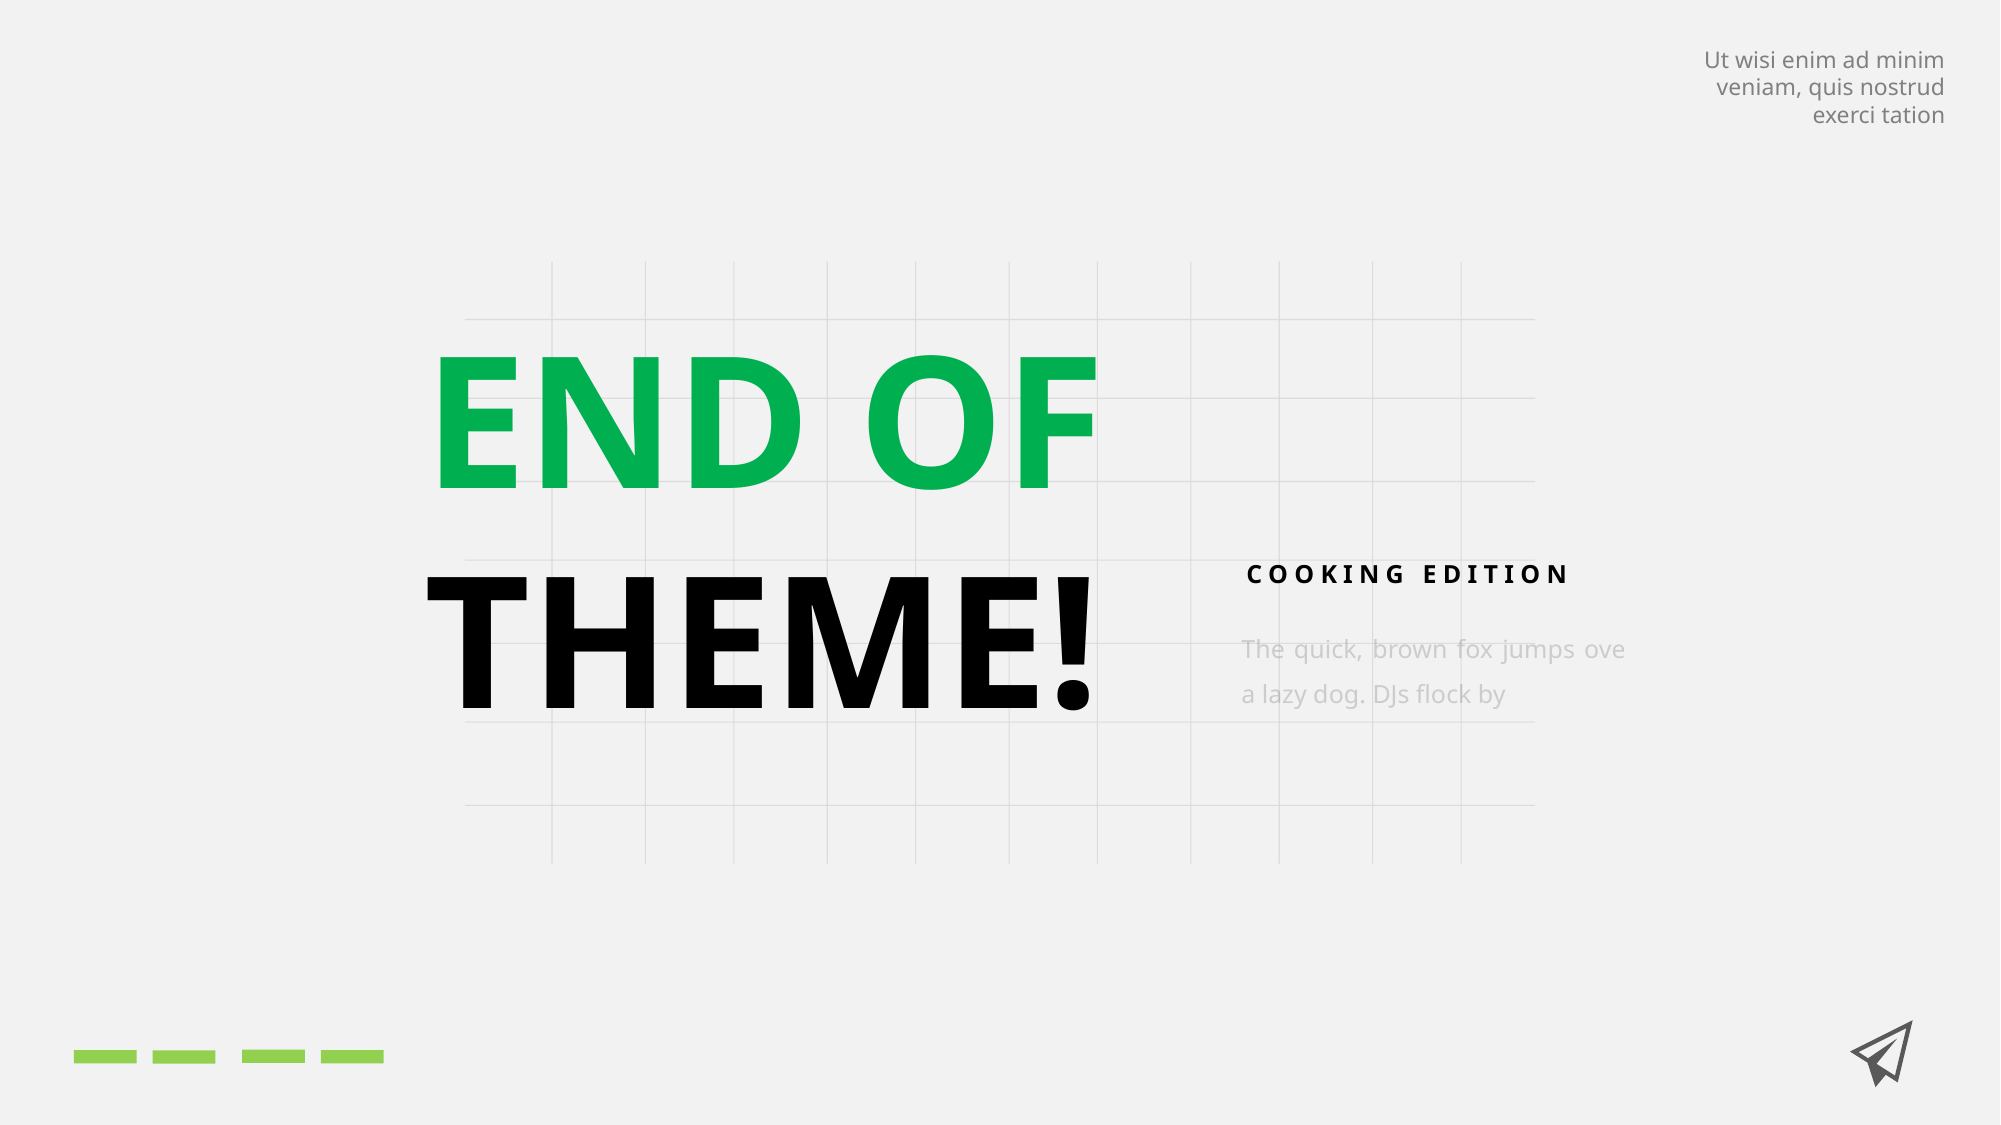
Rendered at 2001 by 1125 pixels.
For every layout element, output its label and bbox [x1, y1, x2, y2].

text_box [0, 0, 2000, 1125]
